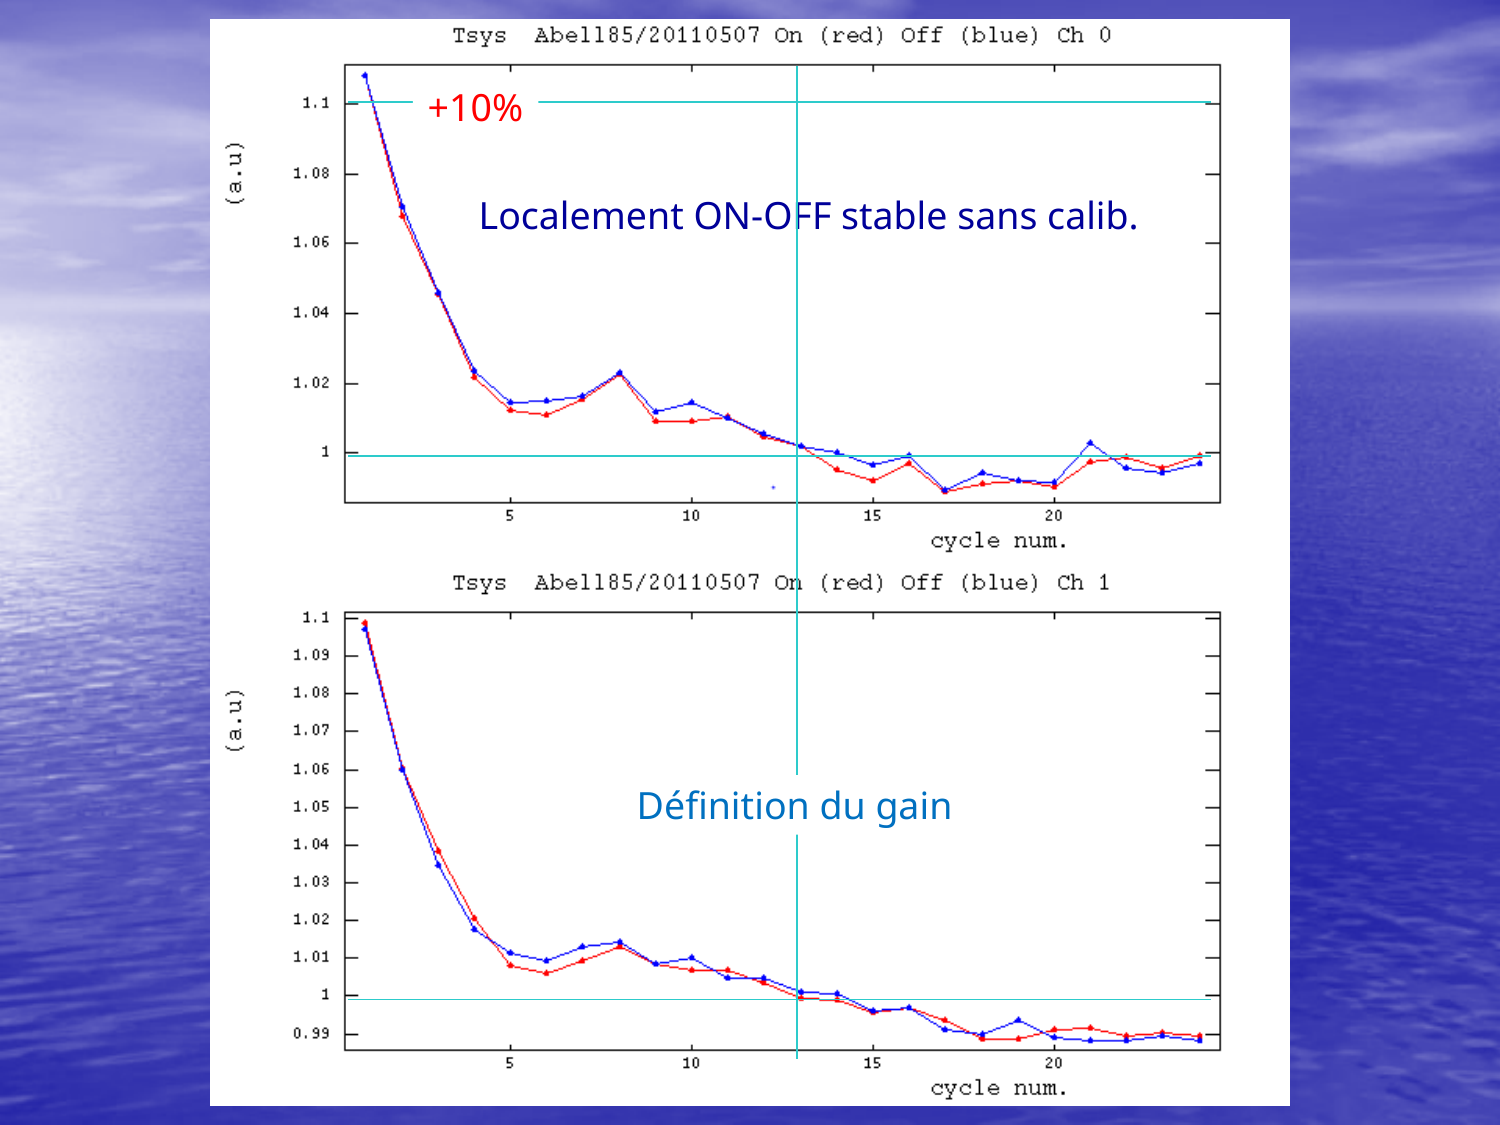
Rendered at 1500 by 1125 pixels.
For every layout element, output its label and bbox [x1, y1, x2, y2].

picture [209, 19, 1291, 1106]
